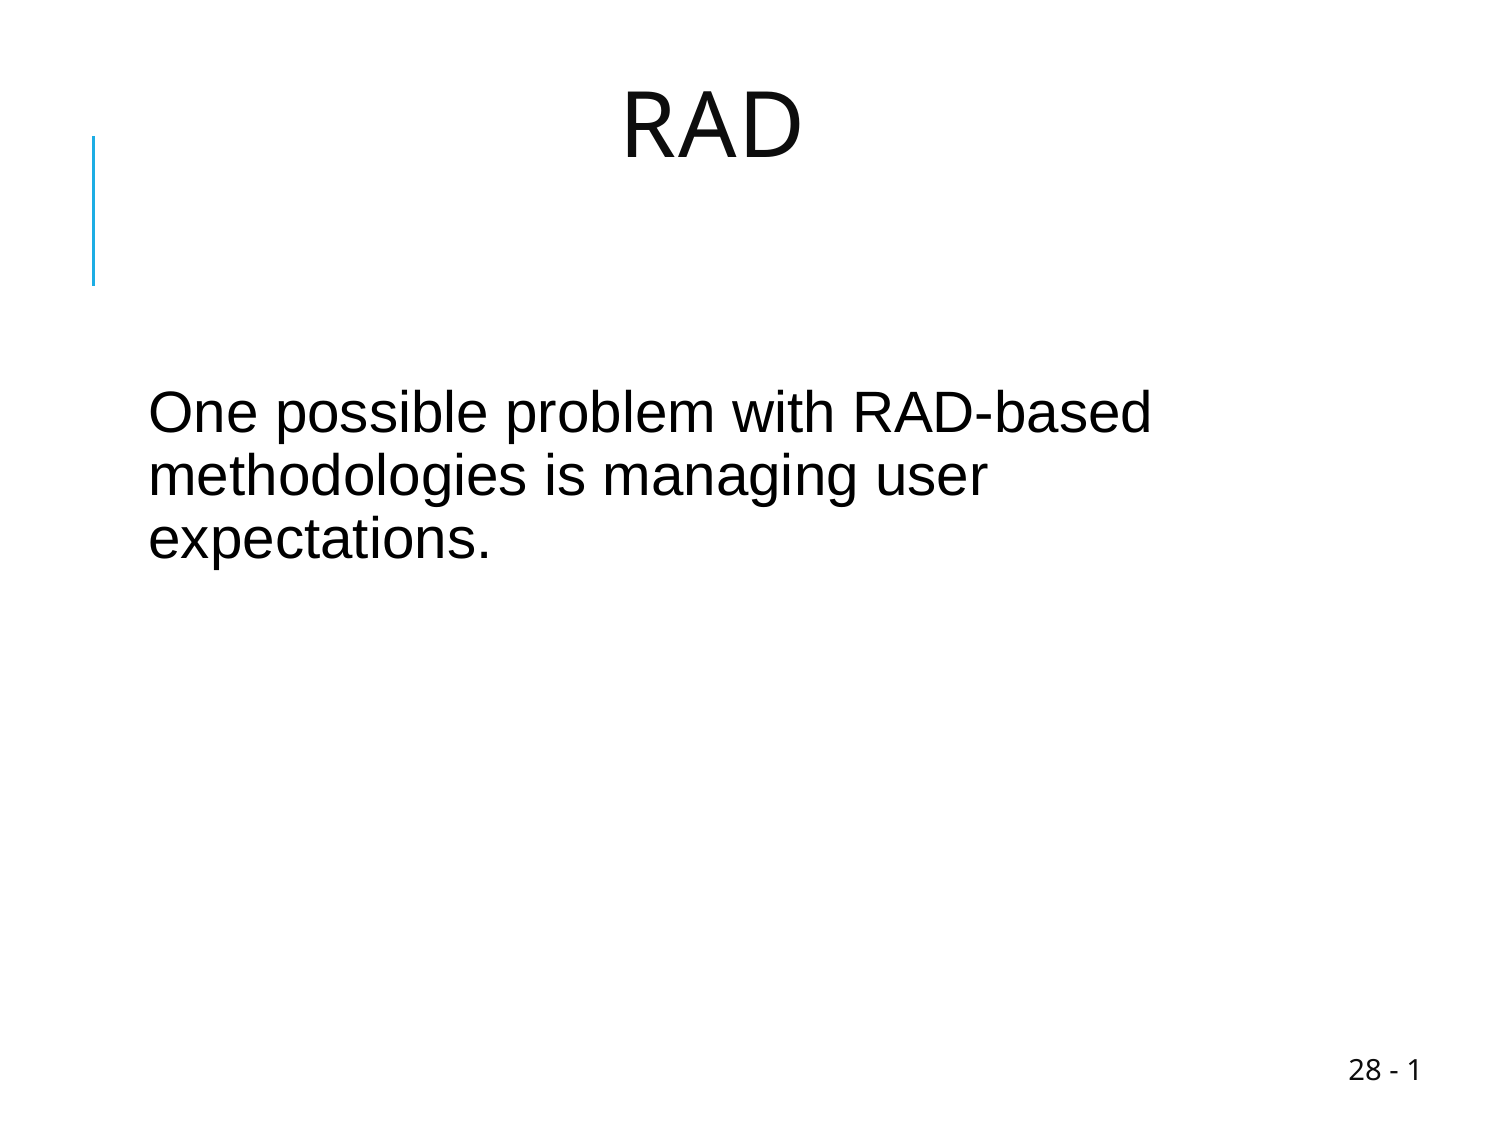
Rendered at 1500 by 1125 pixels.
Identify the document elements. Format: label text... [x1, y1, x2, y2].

slide_number 1 - 28 [1333, 1061, 1454, 1107]
title RAD [50, 0, 1375, 263]
list One possible problem with RAD-based methodologies is managing user expectations. [126, 375, 1322, 1035]
